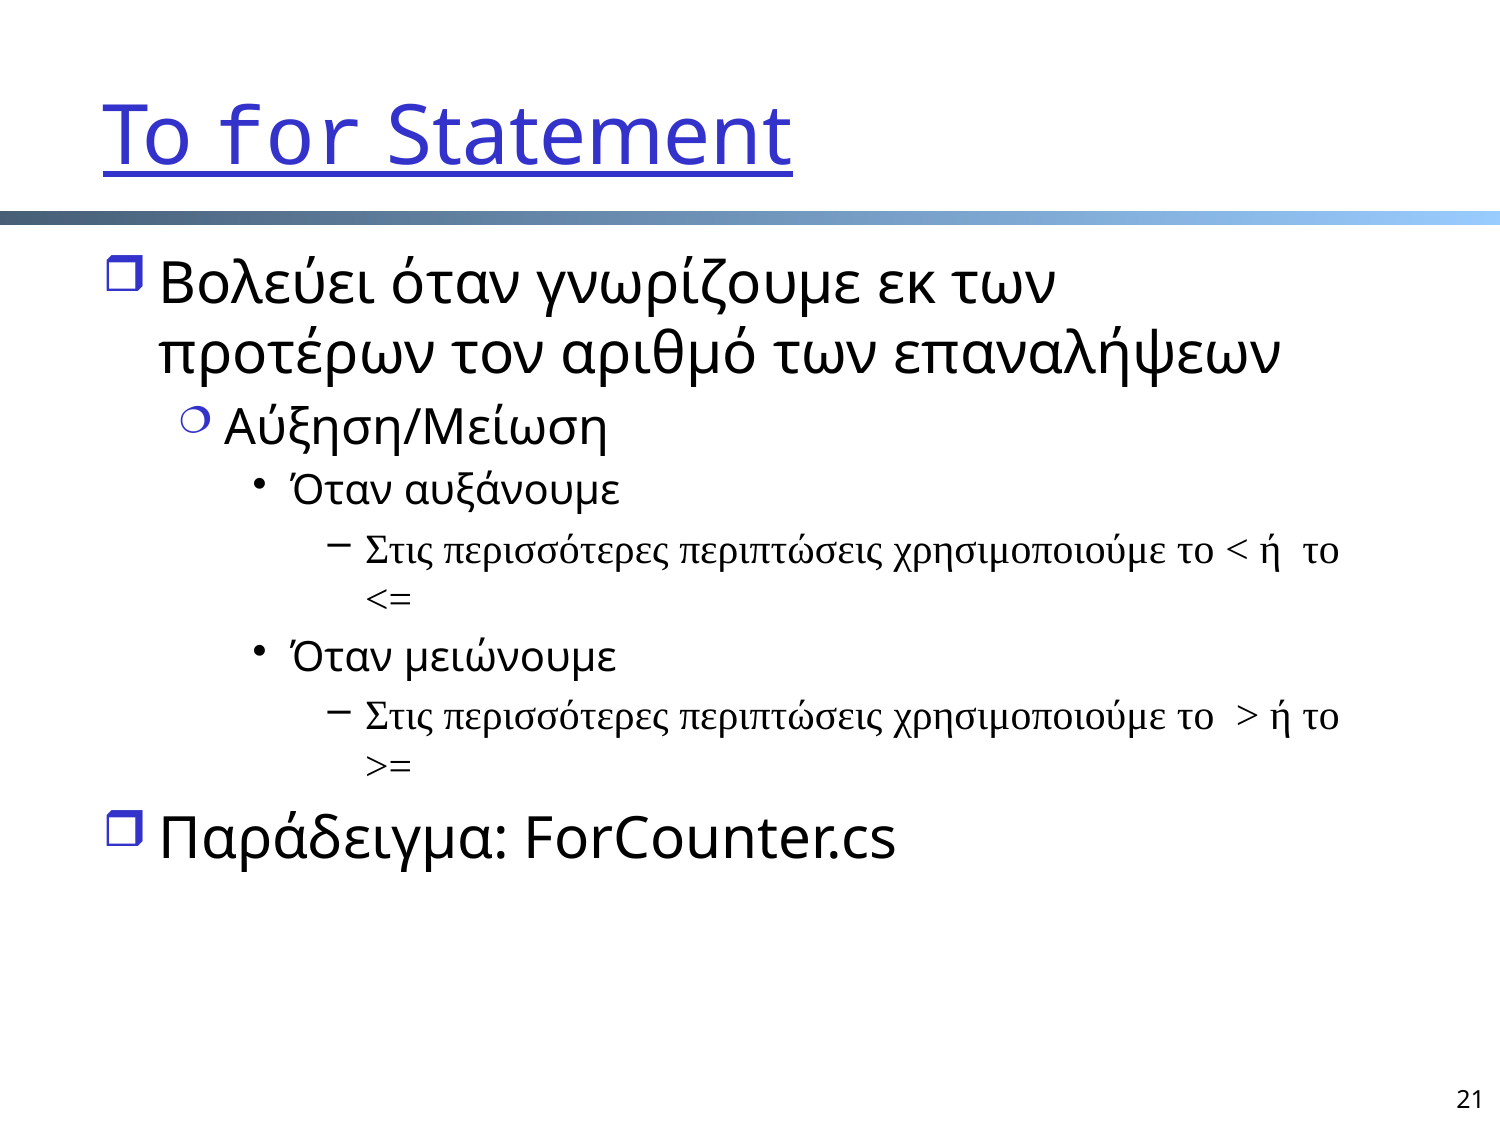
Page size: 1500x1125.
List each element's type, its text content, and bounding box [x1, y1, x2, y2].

title Το for Statement [87, 37, 1363, 225]
list Βολεύει όταν γνωρίζουμε εκ των προτέρων τον αριθμό των επαναλήψεων Αύξηση/Μείωση Όταν αυξάνουμε Στις περισσότερες περιπτώσεις χρησιμοποιούμε το < ή το <= Όταν μειώνουμε Στις περισσότερες περιπτώσεις χρησιμοποιούμε το > ή το >= Παράδειγμα: ForCounter.cs [87, 237, 1363, 1075]
slide_number 21 [1150, 1049, 1500, 1125]
